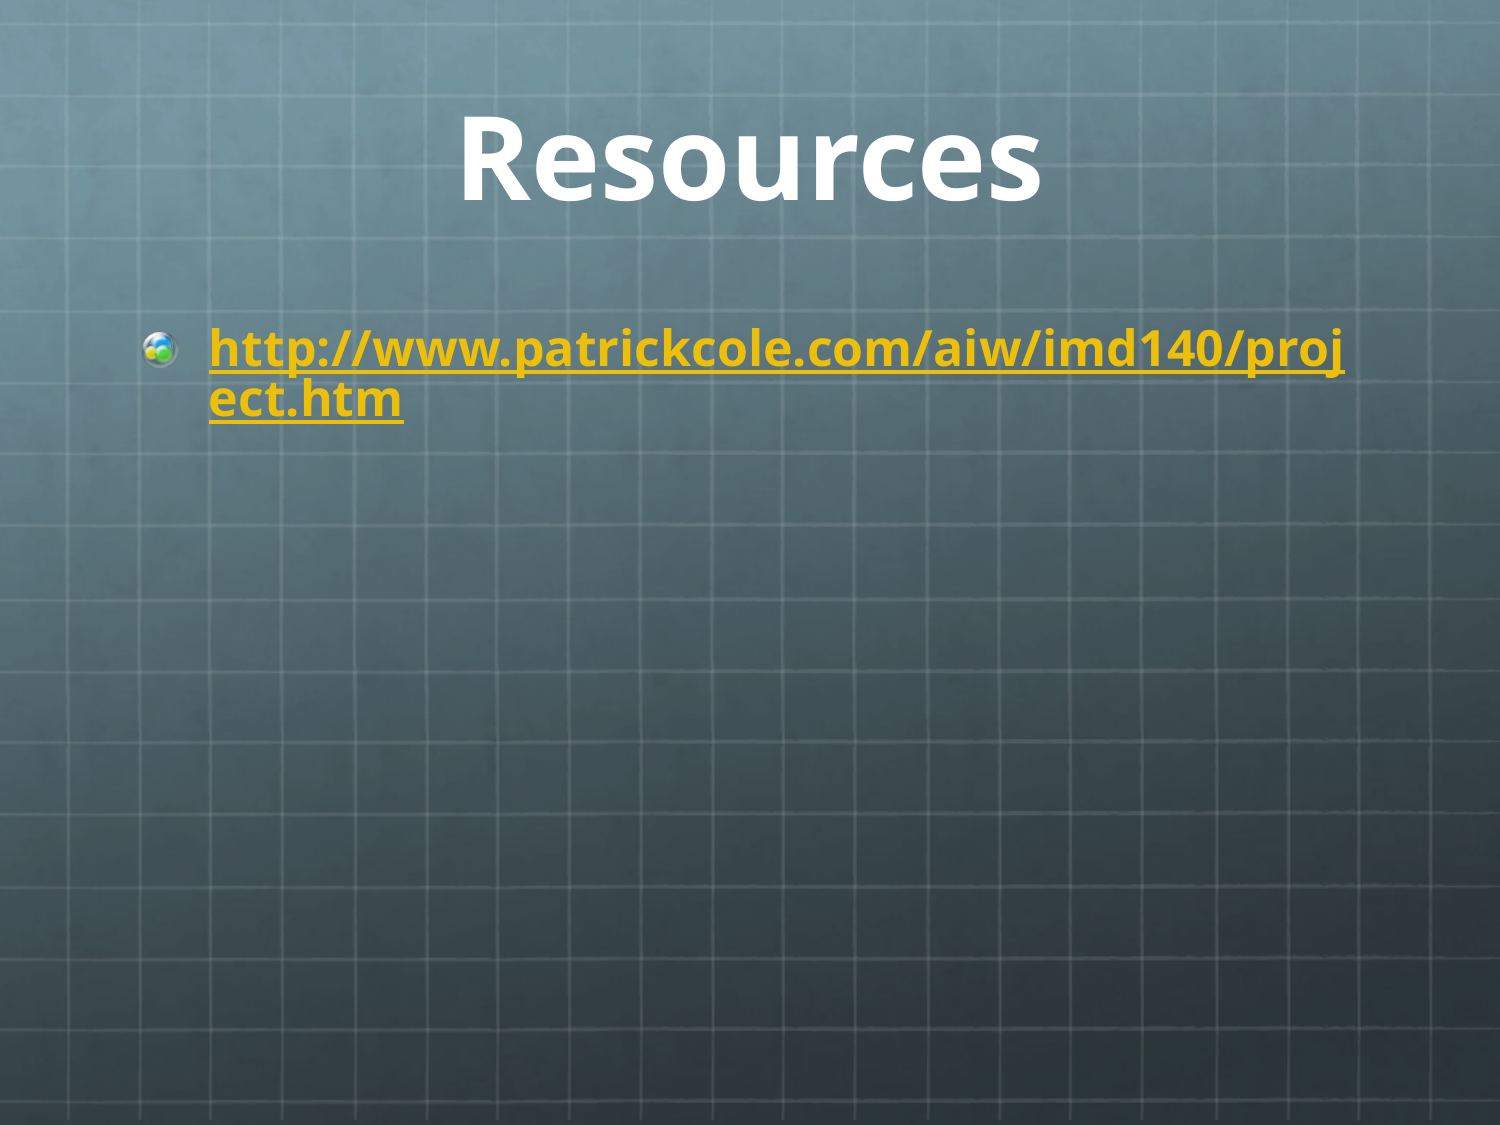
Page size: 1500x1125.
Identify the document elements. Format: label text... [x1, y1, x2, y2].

title Resources [127, 17, 1372, 289]
list http://www.patrickcole.com/aiw/imd140/project.htm [127, 308, 1372, 958]
picture [0, 0, 1500, 1125]
